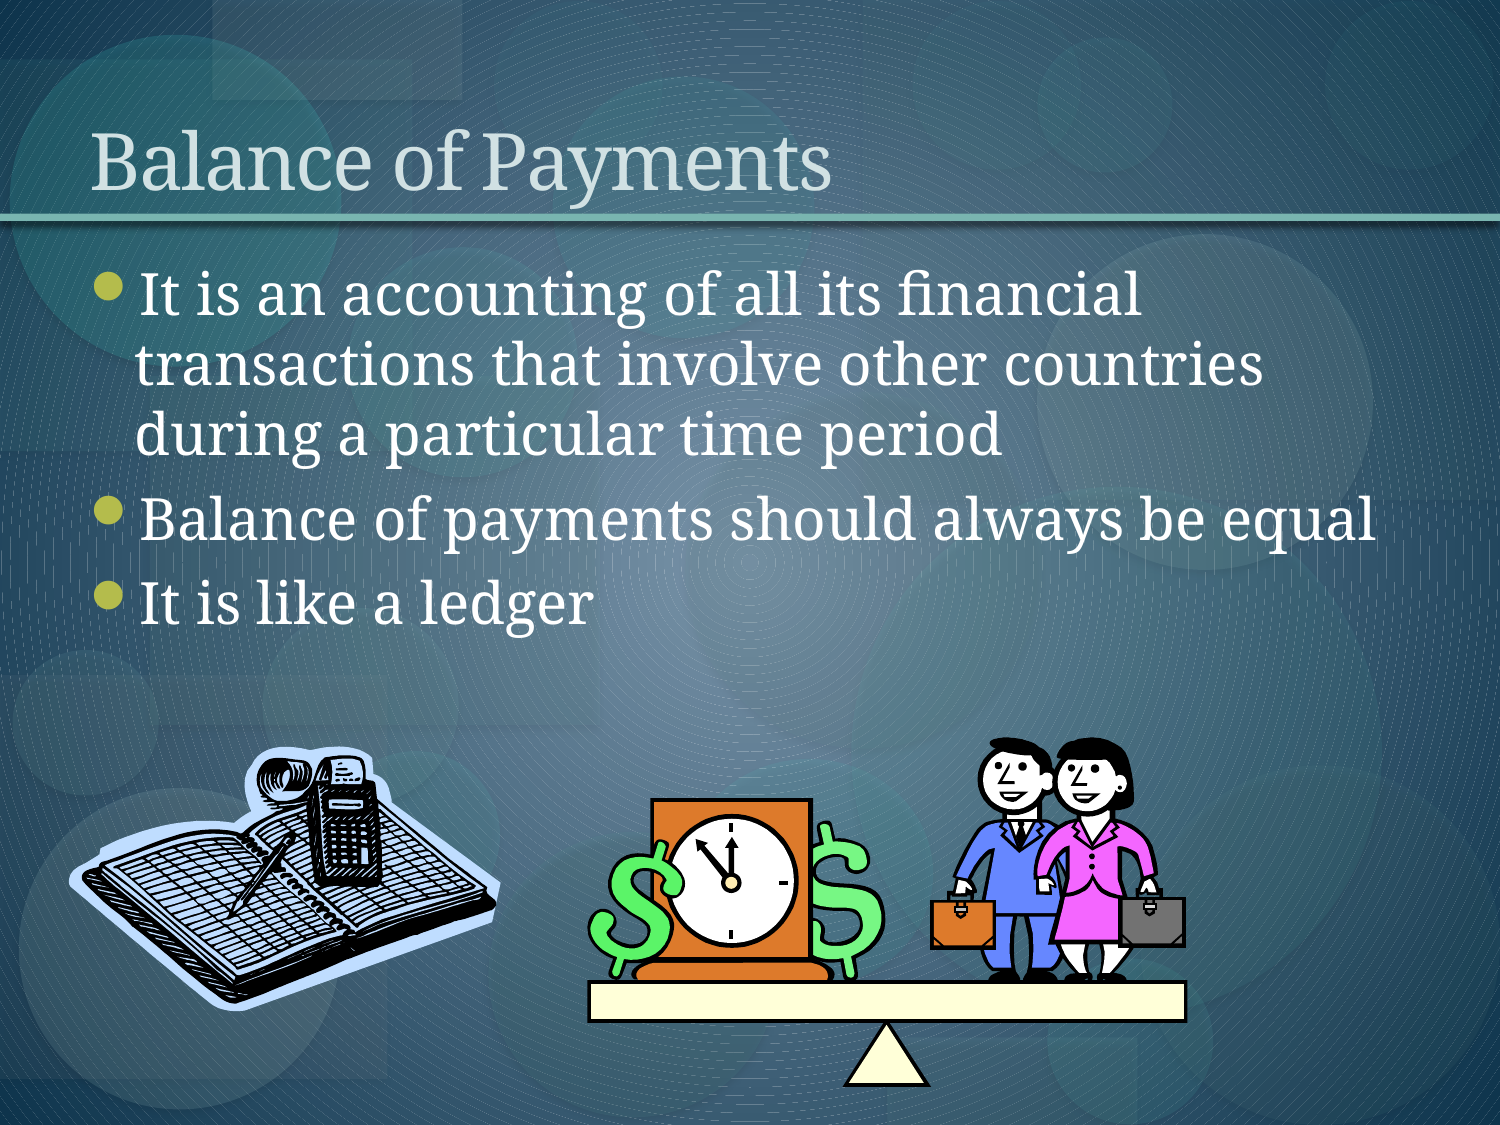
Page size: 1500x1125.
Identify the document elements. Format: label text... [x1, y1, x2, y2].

picture [62, 737, 505, 1014]
title Balance of Payments [75, 26, 1425, 214]
picture [587, 737, 1188, 1087]
list It is an accounting of all its financial transactions that involve other countries during a particular time period Balance of payments should always be equal It is like a ledger [75, 249, 1425, 1000]
